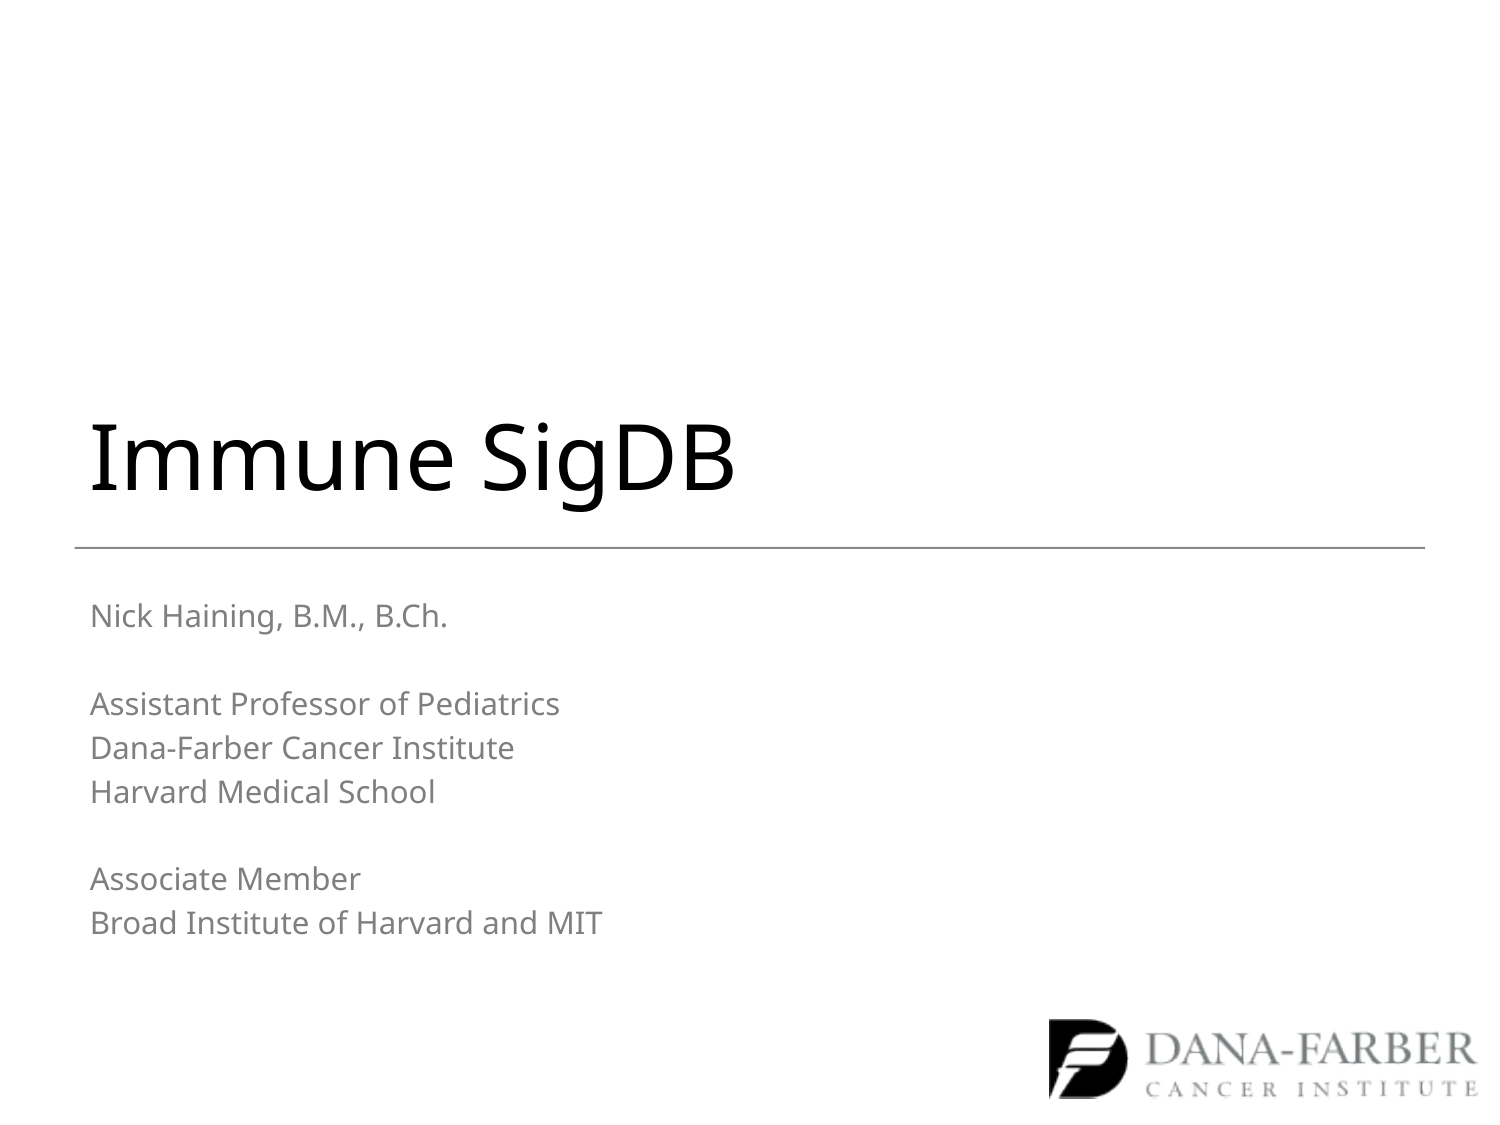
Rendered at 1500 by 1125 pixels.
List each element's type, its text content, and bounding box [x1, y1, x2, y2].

picture [1049, 1019, 1479, 1099]
title Immune SigDB [74, 360, 1425, 548]
list Nick Haining, B.M., B.Ch. Assistant Professor of Pediatrics Dana-Farber Cancer Institute Harvard Medical School Associate Member Broad Institute of Harvard and MIT [74, 588, 1110, 955]
